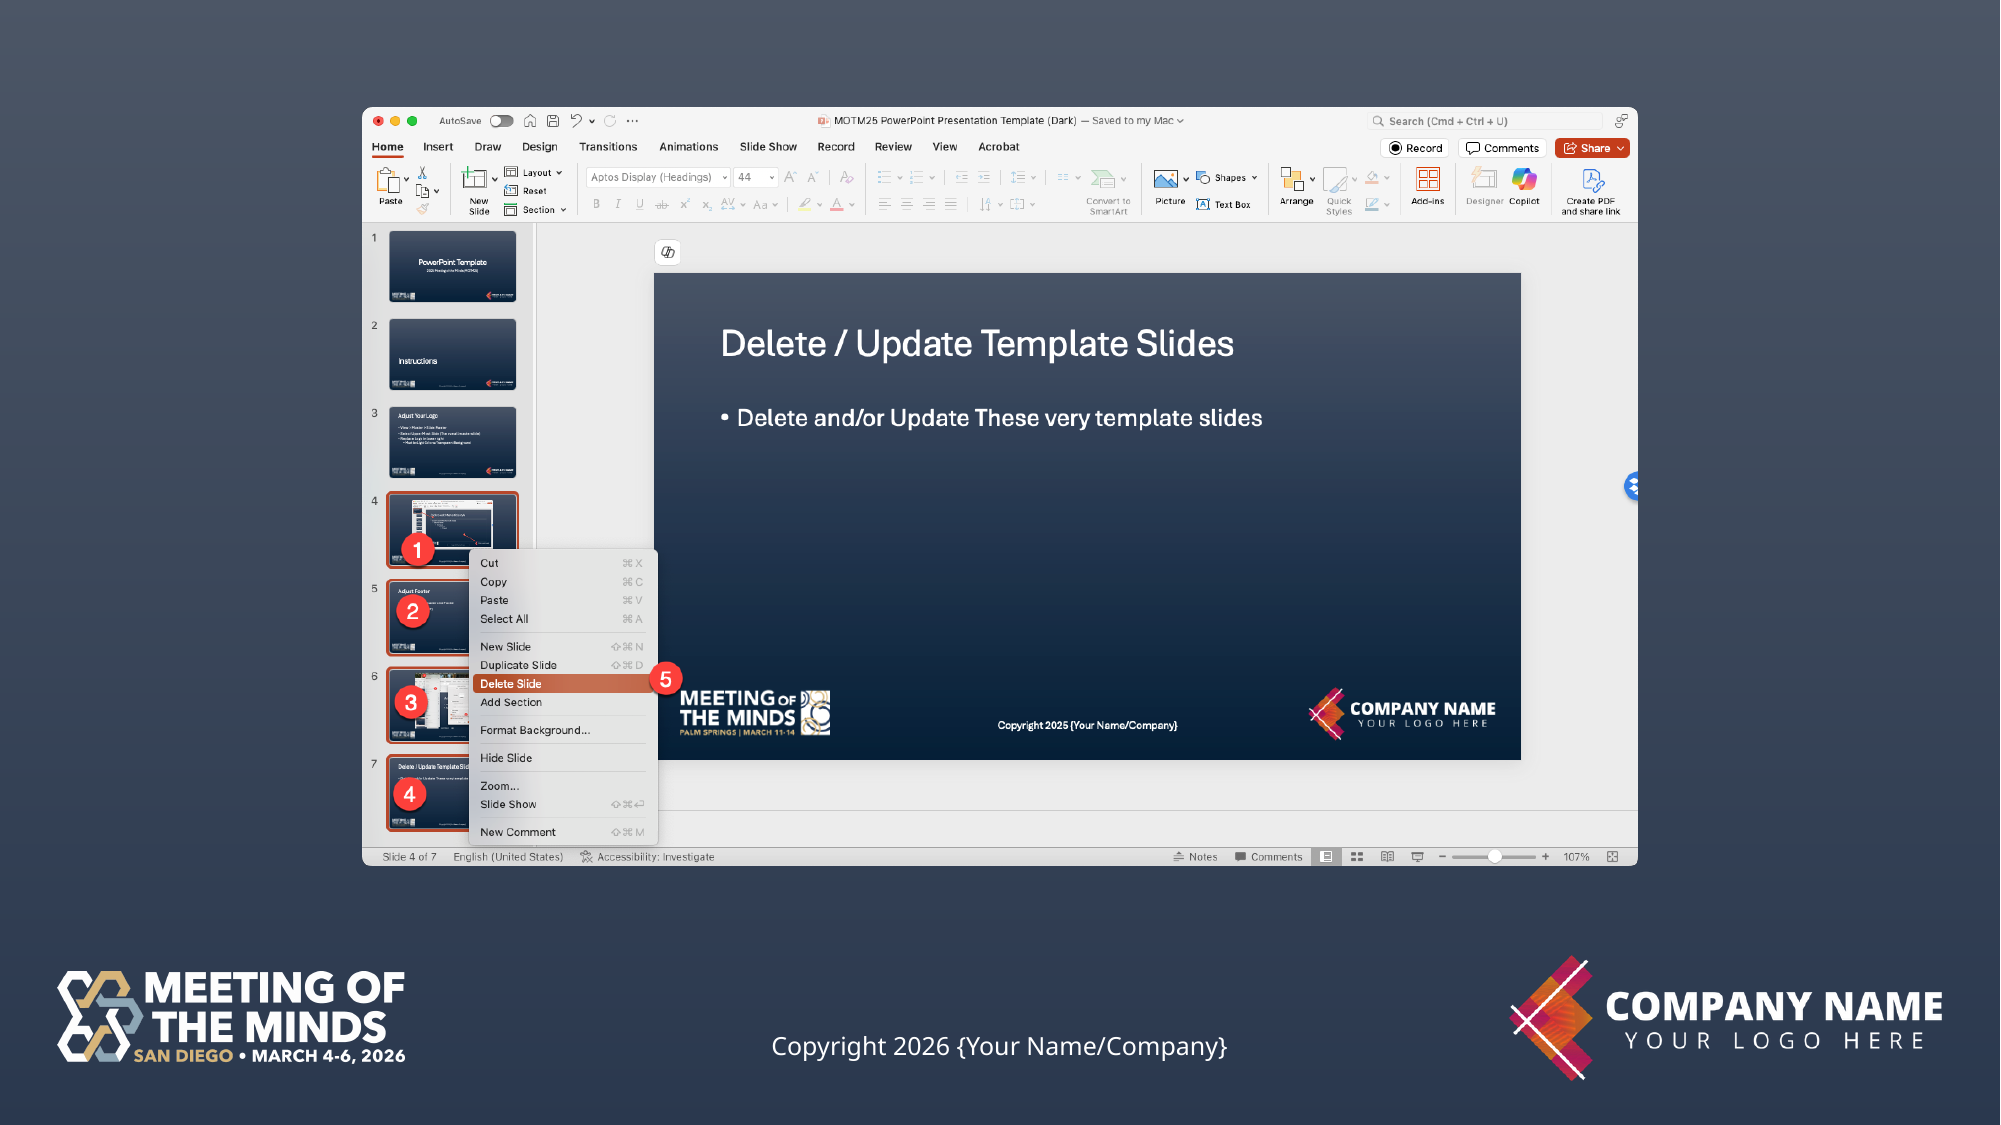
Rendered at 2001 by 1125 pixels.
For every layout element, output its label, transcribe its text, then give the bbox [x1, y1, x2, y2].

picture [361, 106, 1638, 867]
picture [57, 971, 405, 1064]
picture [1493, 939, 1959, 1095]
footer Copyright 2026 {Your Name/Company} [662, 1015, 1338, 1076]
